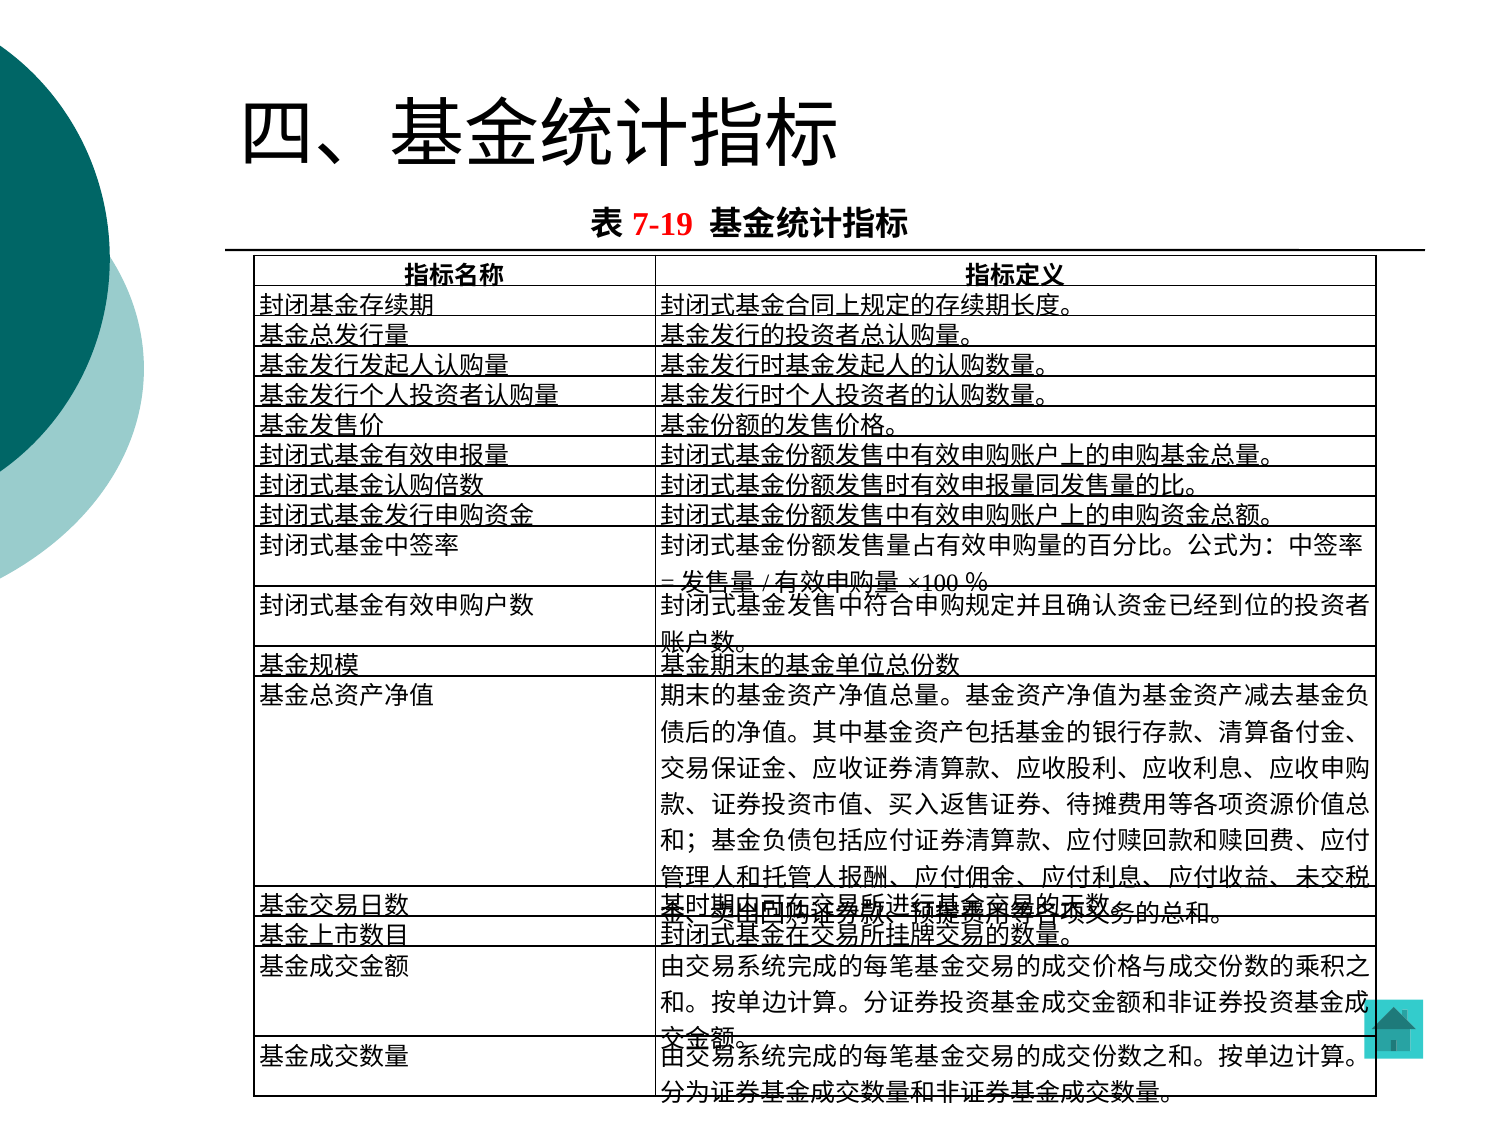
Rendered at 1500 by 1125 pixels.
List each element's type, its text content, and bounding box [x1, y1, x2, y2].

table_cell 封闭式基金份额发售中有效申购账户上的申购基金总量。 [656, 437, 1375, 465]
table_cell 基金份额的发售价格。 [656, 407, 1375, 435]
table_cell 基金发行时基金发起人的认购数量。 [656, 347, 1375, 375]
table_cell 封闭式基金发行申购资金 [255, 497, 655, 525]
table_cell 封闭式基金在交易所挂牌交易的数量。 [656, 917, 1375, 945]
table_cell 某时期内可在交易所进行基金交易的天数。 [656, 887, 1375, 915]
table_cell 基金总资产净值 [255, 677, 655, 885]
title 四、基金统计指标 [224, 0, 1425, 184]
table_cell 封闭式基金份额发售时有效申报量同发售量的比。 [656, 467, 1375, 495]
table_cell 封闭基金存续期 [255, 286, 655, 315]
table_header 指标名称 [255, 256, 655, 285]
table_cell 封闭式基金认购倍数 [255, 467, 655, 495]
table_cell 基金总发行量 [255, 316, 655, 345]
table_cell 封闭式基金有效申报量 [255, 437, 655, 465]
table_cell 封闭式基金合同上规定的存续期长度。 [656, 286, 1375, 315]
table_cell 基金发行的投资者总认购量。 [656, 316, 1375, 345]
table_cell 封闭式基金份额发售量占有效申购量的百分比。公式为：中签率=发售量/有效申购量×100％ [656, 527, 1375, 585]
table_cell 基金发售价 [255, 407, 655, 435]
table_cell 基金成交金额 [255, 947, 655, 1035]
table_cell 基金发行发起人认购量 [255, 347, 655, 375]
table_cell 基金交易日数 [255, 887, 655, 915]
table_cell 基金成交数量 [255, 1037, 655, 1095]
text_box [1377, 999, 1424, 1059]
table_cell 封闭式基金中签率 [255, 527, 655, 585]
table_cell 基金期末的基金单位总份数 [656, 647, 1375, 675]
table_cell 封闭式基金发售中符合申购规定并且确认资金已经到位的投资者账户数。 [656, 587, 1375, 645]
table_header 指标定义 [656, 256, 1375, 285]
table_cell 封闭式基金份额发售中有效申购账户上的申购资金总额。 [656, 497, 1375, 525]
table_cell 基金上市数目 [255, 917, 655, 945]
table_cell 封闭式基金有效申购户数 [255, 587, 655, 645]
table_cell 期末的基金资产净值总量。基金资产净值为基金资产减去基金负债后的净值。其中基金资产包括基金的银行存款、清算备付金、交易保证金、应收证券清算款、应收股利、应收利息、应收申购款、证券投资市值、买入返售证券、待摊费用等各项资源价值总和；基金负债包括应付证券清算款、应付赎回款和赎回费、应付管理人和托管人报酬、应付佣金、应付利息、应付收益、未交税金、卖出回购证券款、预提费用等各项义务的总和。 [656, 677, 1375, 885]
table_cell 基金发行个人投资者认购量 [255, 377, 655, 405]
table_cell 由交易系统完成的每笔基金交易的成交份数之和。按单边计算。分为证券基金成交数量和非证券基金成交数量。 [656, 1037, 1375, 1095]
text_box 表7-19 基金统计指标 [576, 194, 924, 250]
table_cell 基金规模 [255, 647, 655, 675]
table_cell 由交易系统完成的每笔基金交易的成交价格与成交份数的乘积之和。按单边计算。分证券投资基金成交金额和非证券投资基金成交金额。 [656, 947, 1375, 1035]
table_cell 基金发行时个人投资者的认购数量。 [656, 377, 1375, 405]
